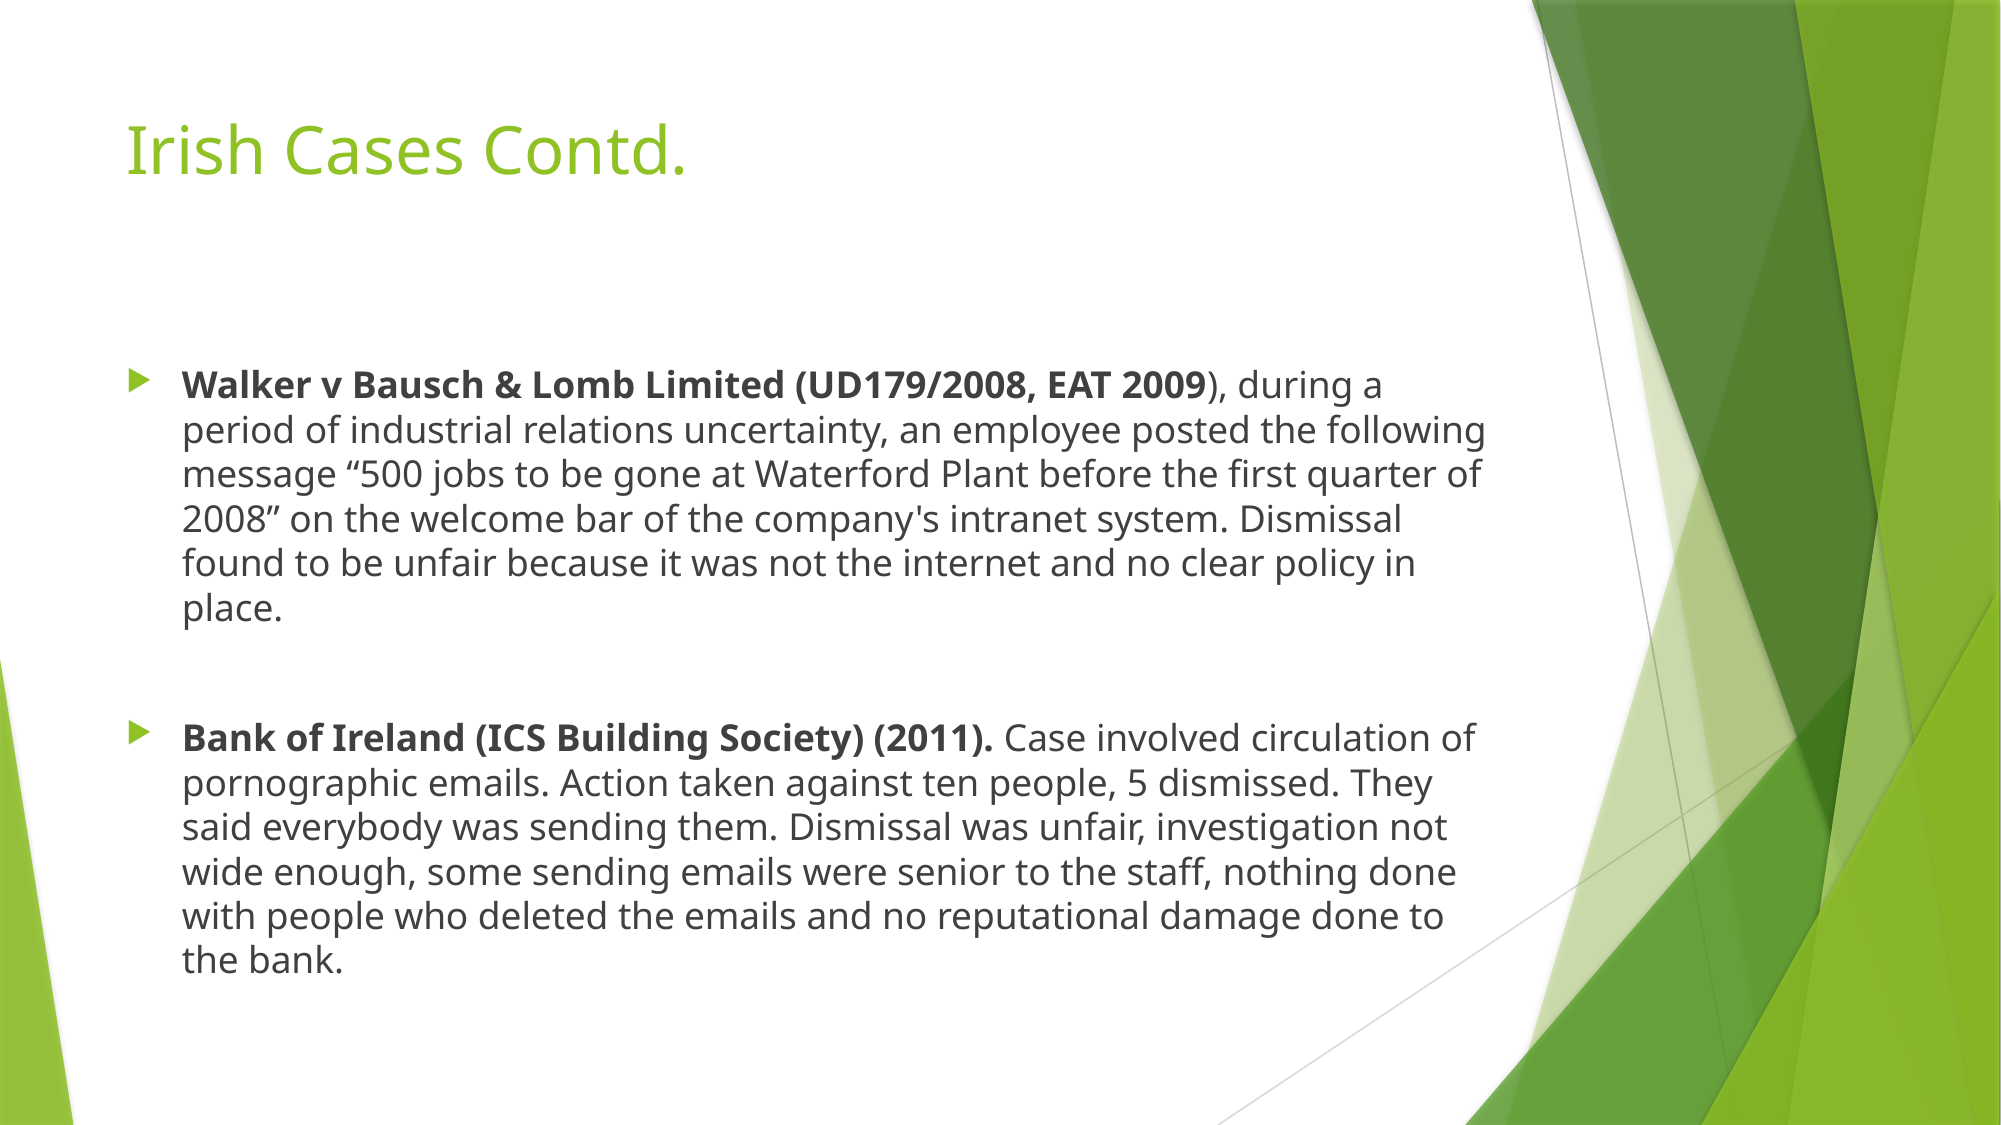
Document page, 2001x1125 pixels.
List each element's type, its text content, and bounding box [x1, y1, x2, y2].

list Walker v Bausch & Lomb Limited (UD179/2008, EAT 2009), during a period of industrial relations uncertainty, an employee posted the following message “500 jobs to be gone at Waterford Plant before the first quarter of 2008” on the welcome bar of the company's intranet system. Dismissal found to be unfair because it was not the internet and no clear policy in place. Bank of Ireland (ICS Building Society) (2011). Case involved circulation of pornographic emails. Action taken against ten people, 5 dismissed. They said everybody was sending them. Dismissal was unfair, investigation not wide enough, some sending emails were senior to the staff, nothing done with people who deleted the emails and no reputational damage done to the bank. [111, 354, 1522, 992]
title Irish Cases Contd. [111, 99, 1522, 317]
